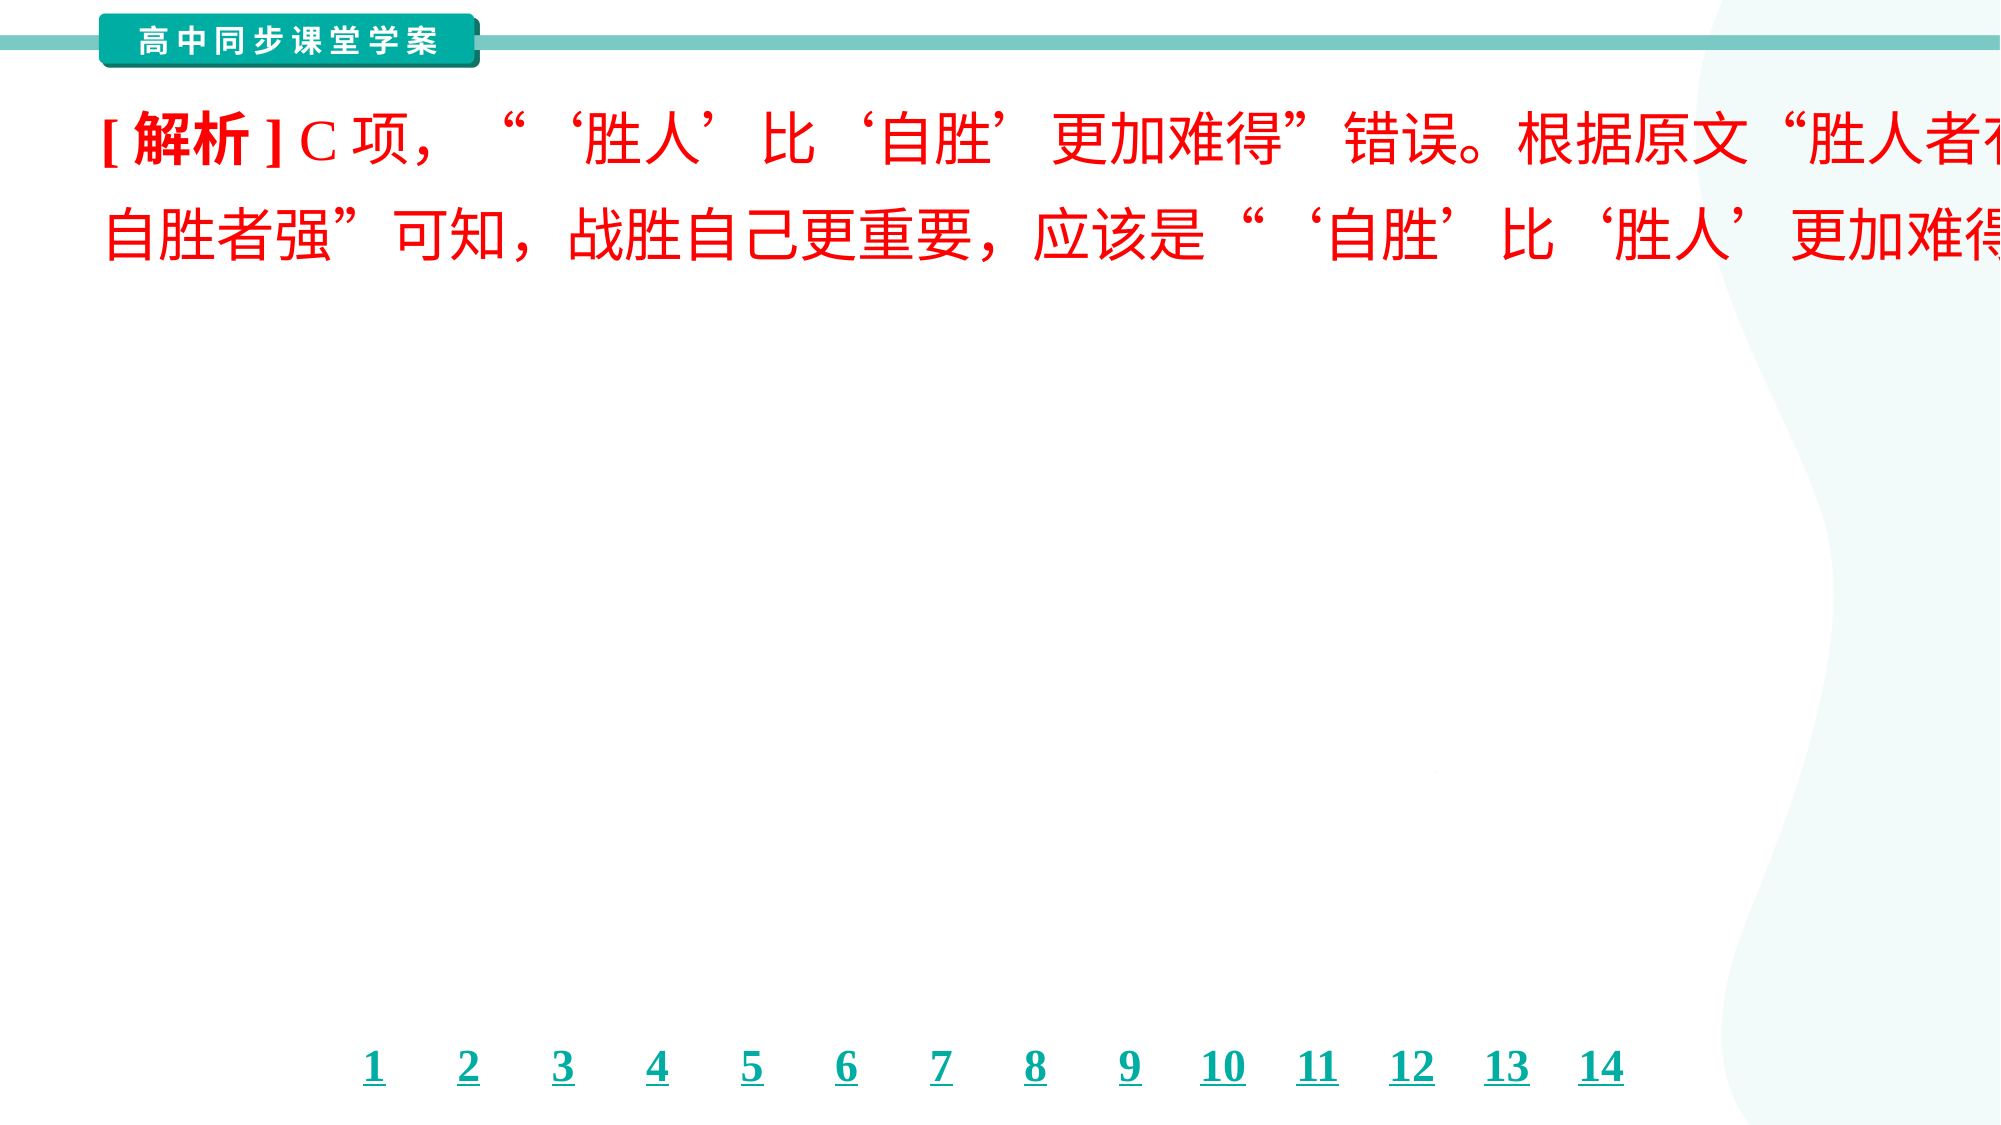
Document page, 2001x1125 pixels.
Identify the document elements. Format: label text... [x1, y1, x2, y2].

text_box [解析] C项，“‘胜人’比‘自胜’更加难得”错误。根据原文“胜人者有力， 自胜者强”可知，战胜自己更重要，应该是“‘自胜’比‘胜人’更加难得”。 [100, 76, 1899, 269]
picture [0, 0, 2000, 1125]
